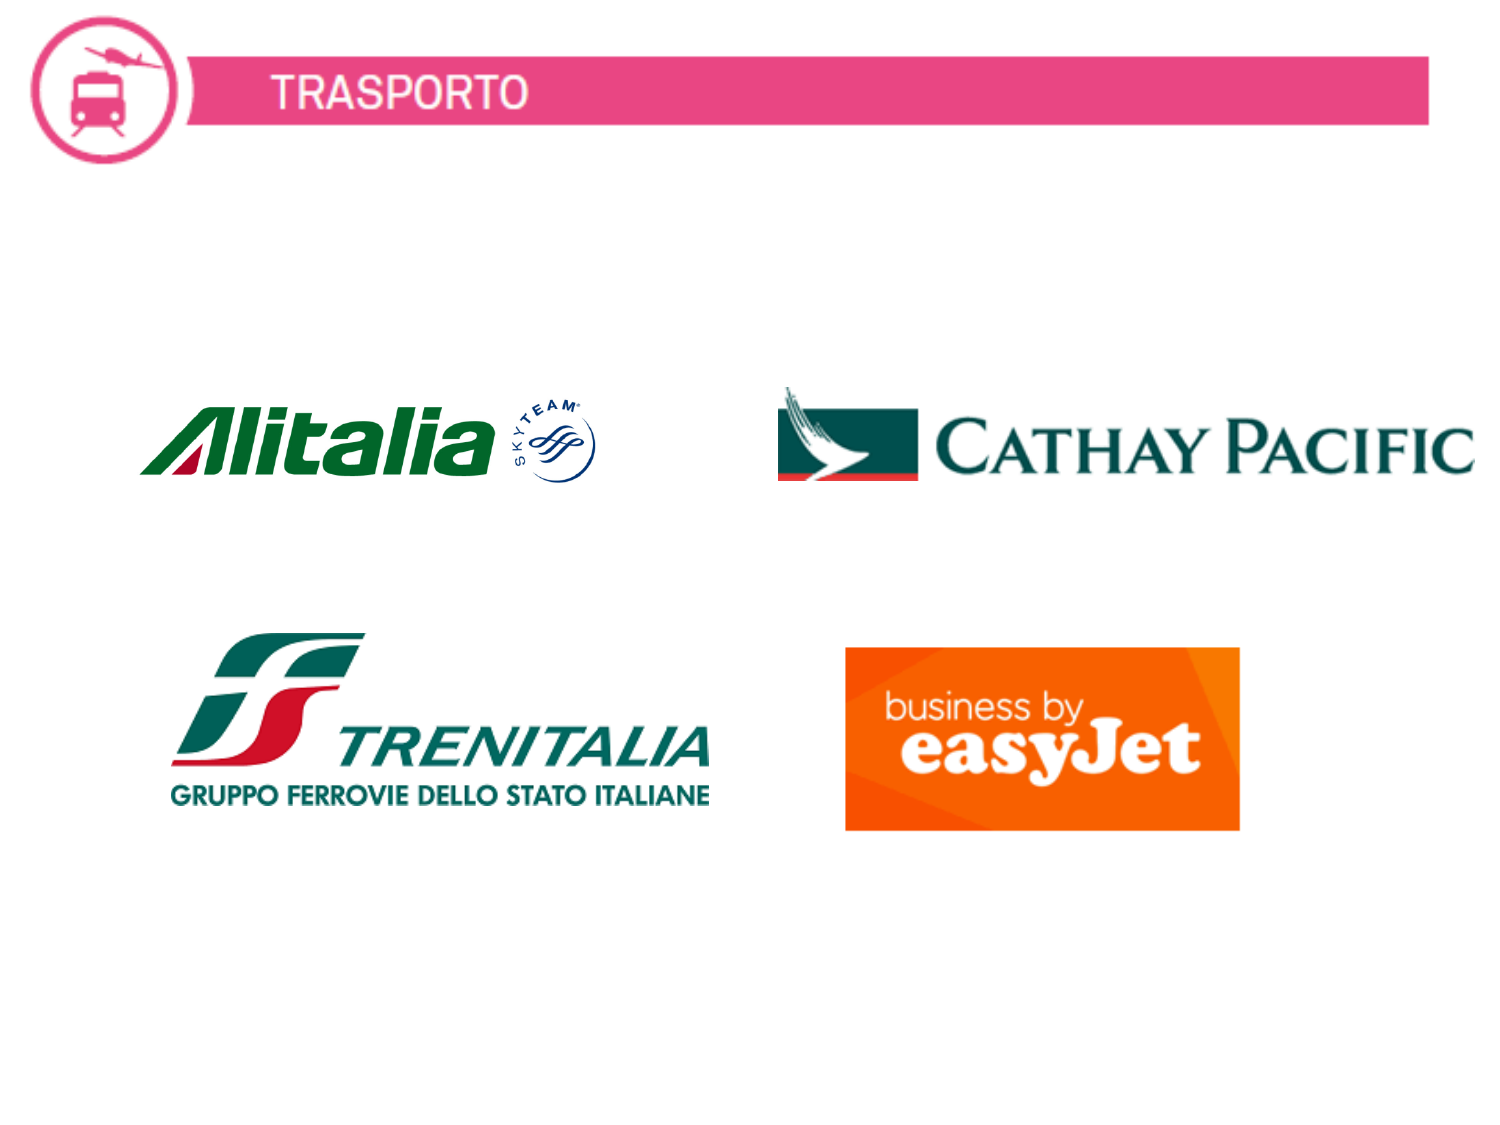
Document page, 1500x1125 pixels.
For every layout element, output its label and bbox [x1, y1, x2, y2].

picture [112, 375, 632, 513]
picture [777, 387, 1476, 481]
picture [170, 633, 709, 806]
picture [844, 646, 1242, 834]
picture [6, 6, 1459, 185]
